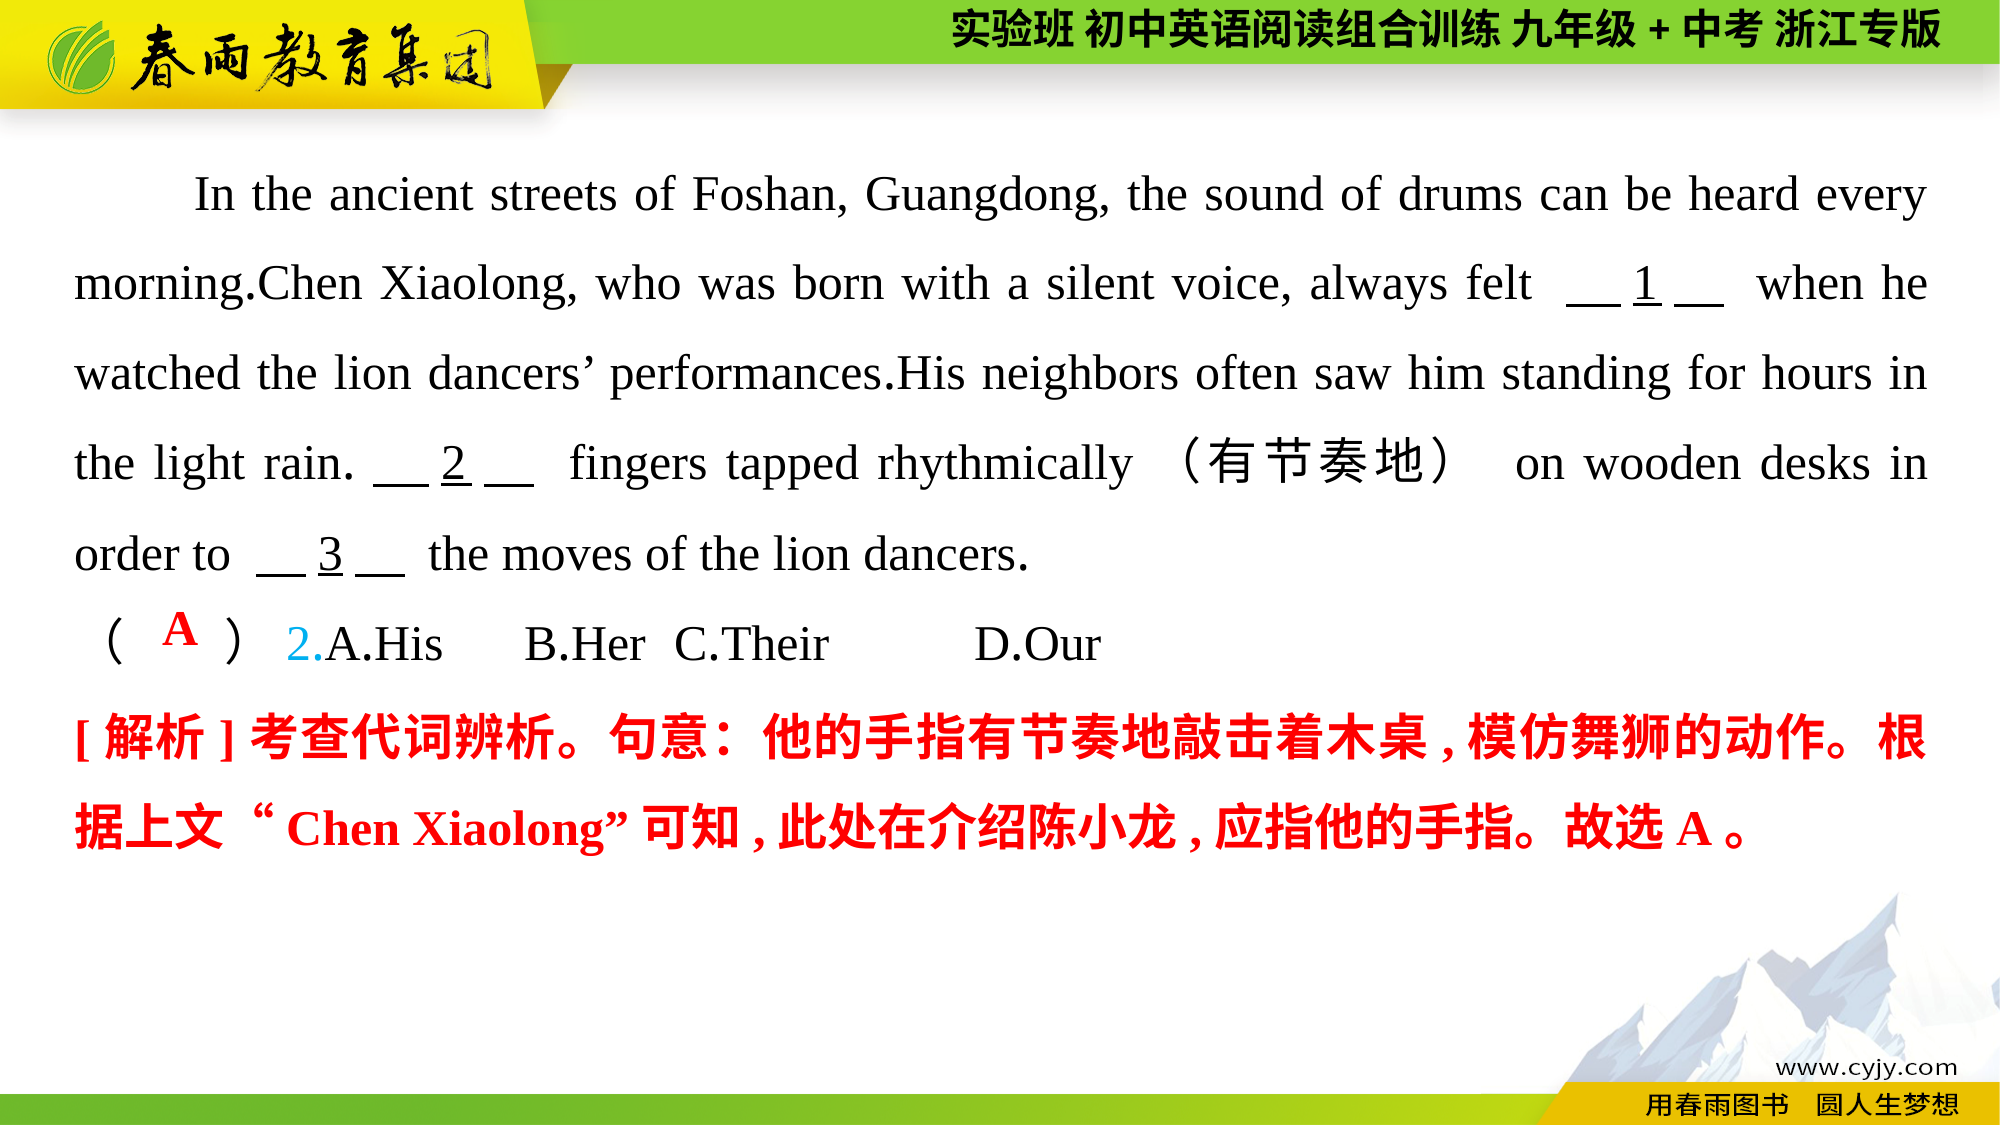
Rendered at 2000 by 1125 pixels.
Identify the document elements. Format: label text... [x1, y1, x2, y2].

text_box （ ）2.A.His B.Her C.Their D.Our [59, 572, 1944, 667]
text_box [解析]考查代词辨析。句意：他的手指有节奏地敲击着木桌,模仿舞狮的动作。根据上文“Chen Xiaolong”可知,此处在介绍陈小龙,应指他的手指。故选A。 [59, 667, 1944, 863]
picture [0, 0, 2000, 1125]
list In the ancient streets of Foshan, Guangdong, the sound of drums can be heard every morning.Chen Xiaolong, who was born with a silent voice, always felt 1 when he watched the lion dancers’ performances.His neighbors often saw him standing for hours in the light rain. 2 fingers tapped rhythmically（有节奏地） on wooden desks in order to 3 the moves of the lion dancers. [59, 122, 1944, 572]
text_box A [147, 587, 213, 663]
